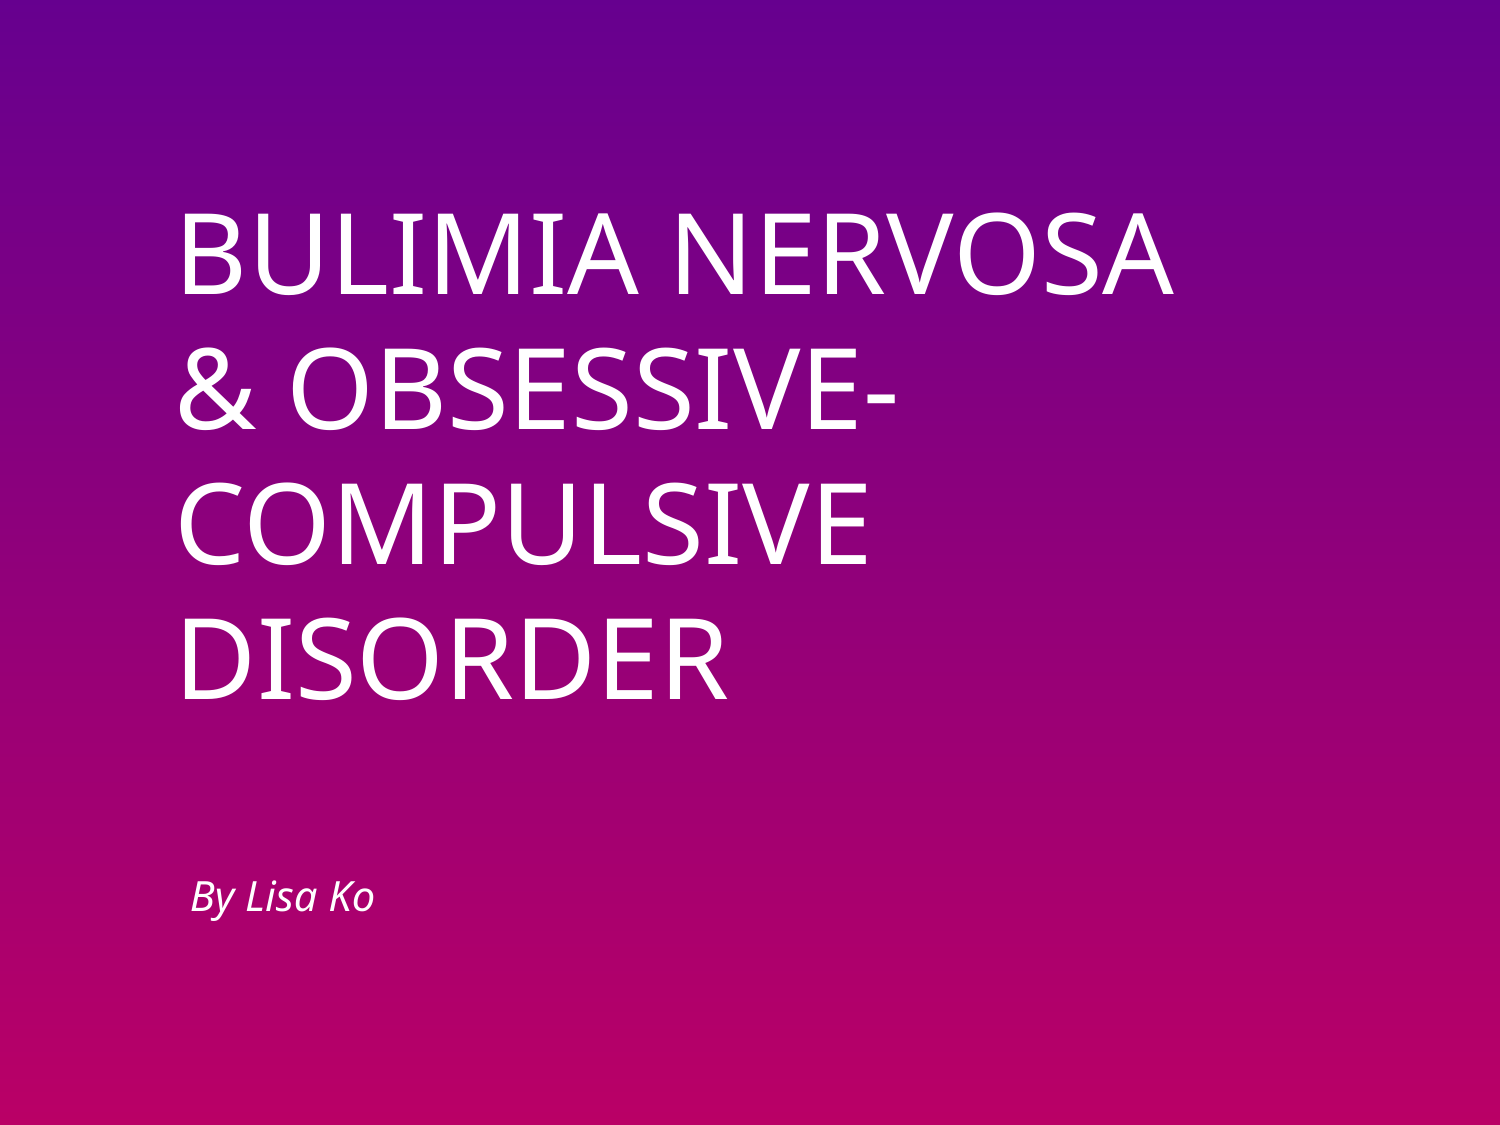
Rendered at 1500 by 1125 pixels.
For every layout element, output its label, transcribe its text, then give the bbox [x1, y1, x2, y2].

title Bulimia nervosa & obsessive-compulsive disorder [174, 174, 1188, 545]
subtitle By Lisa Ko [174, 862, 1188, 1047]
